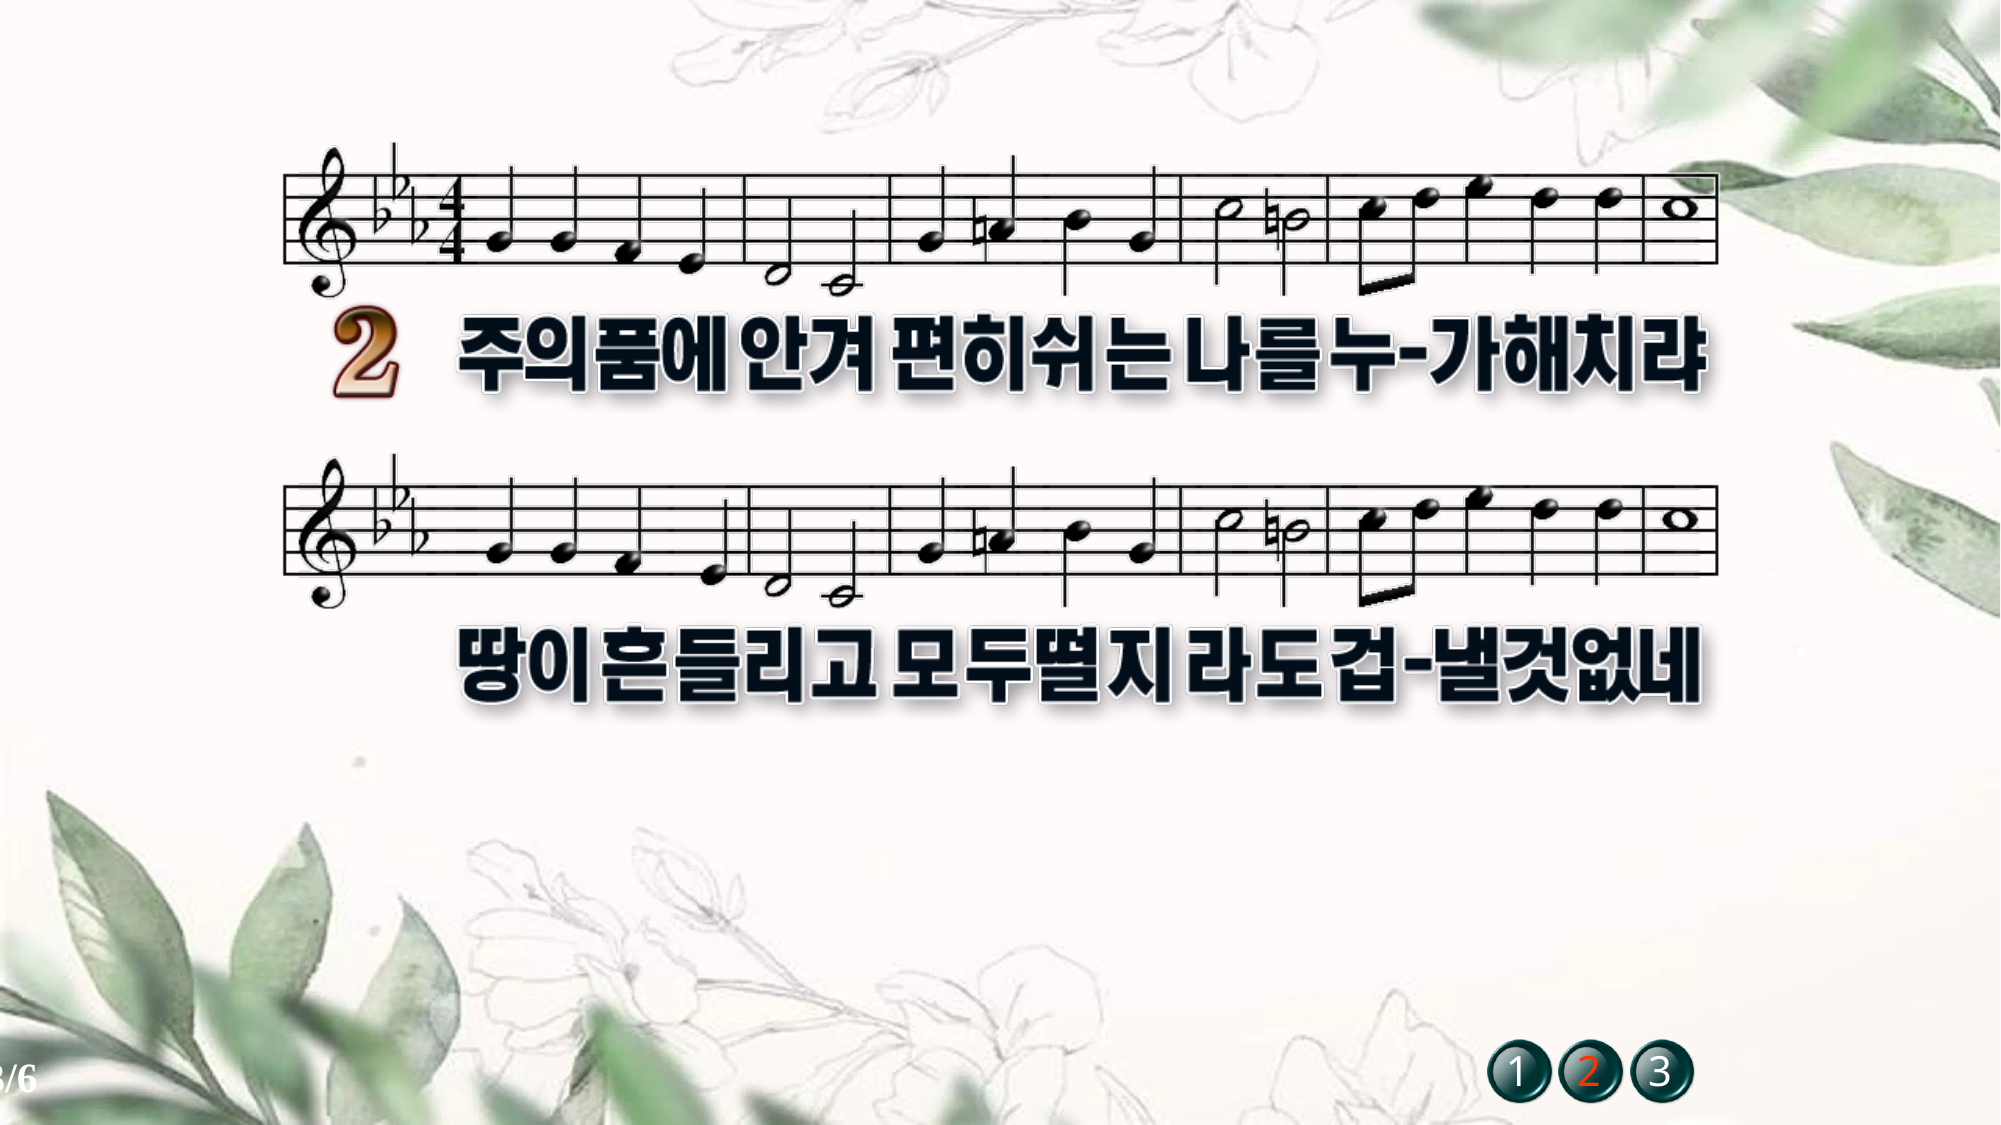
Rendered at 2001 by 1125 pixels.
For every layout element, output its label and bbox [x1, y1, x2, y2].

text_box [1627, 1035, 1697, 1106]
text_box [1555, 1035, 1626, 1106]
text_box [1484, 1035, 1555, 1106]
picture [0, 0, 2001, 1125]
